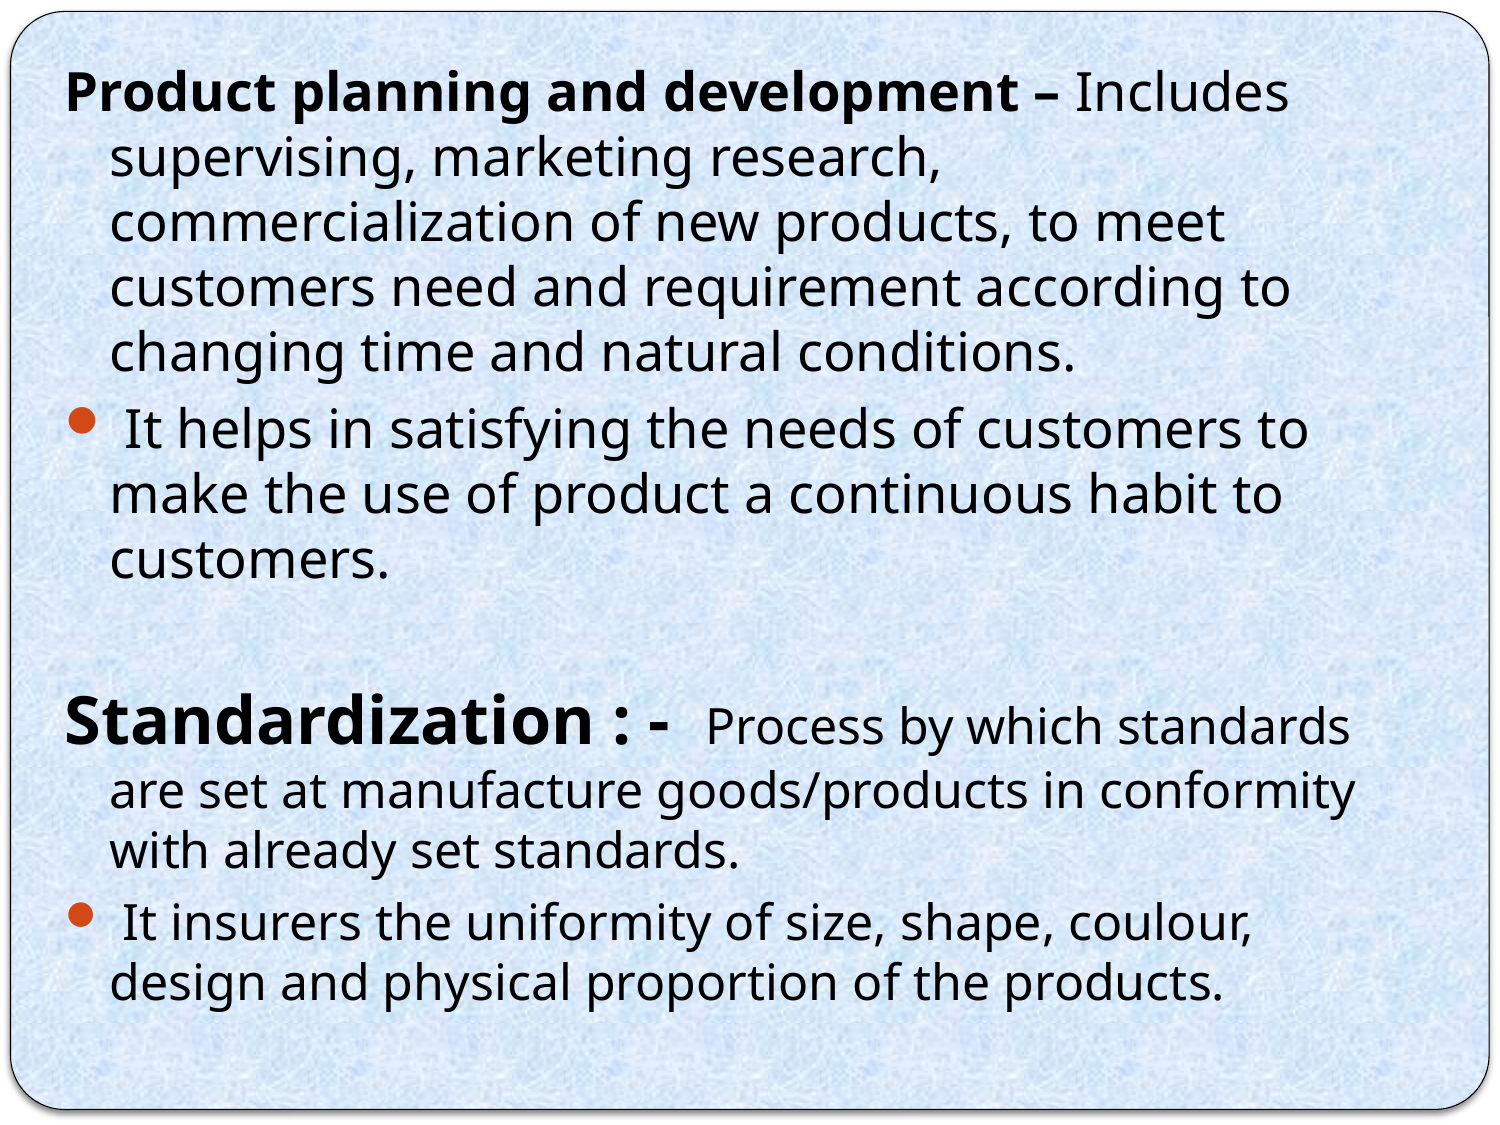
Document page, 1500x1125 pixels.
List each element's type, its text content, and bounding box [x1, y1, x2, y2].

picture [12, 12, 1488, 1108]
list Product planning and development – Includes supervising, marketing research, commercialization of new products, to meet customers need and requirement according to changing time and natural conditions. It helps in satisfying the needs of customers to make the use of product a continuous habit to customers. Standardization : - Process by which standards are set at manufacture goods/products in conformity with already set standards. It insurers the uniformity of size, shape, coulour, design and physical proportion of the products. [50, 50, 1425, 1075]
